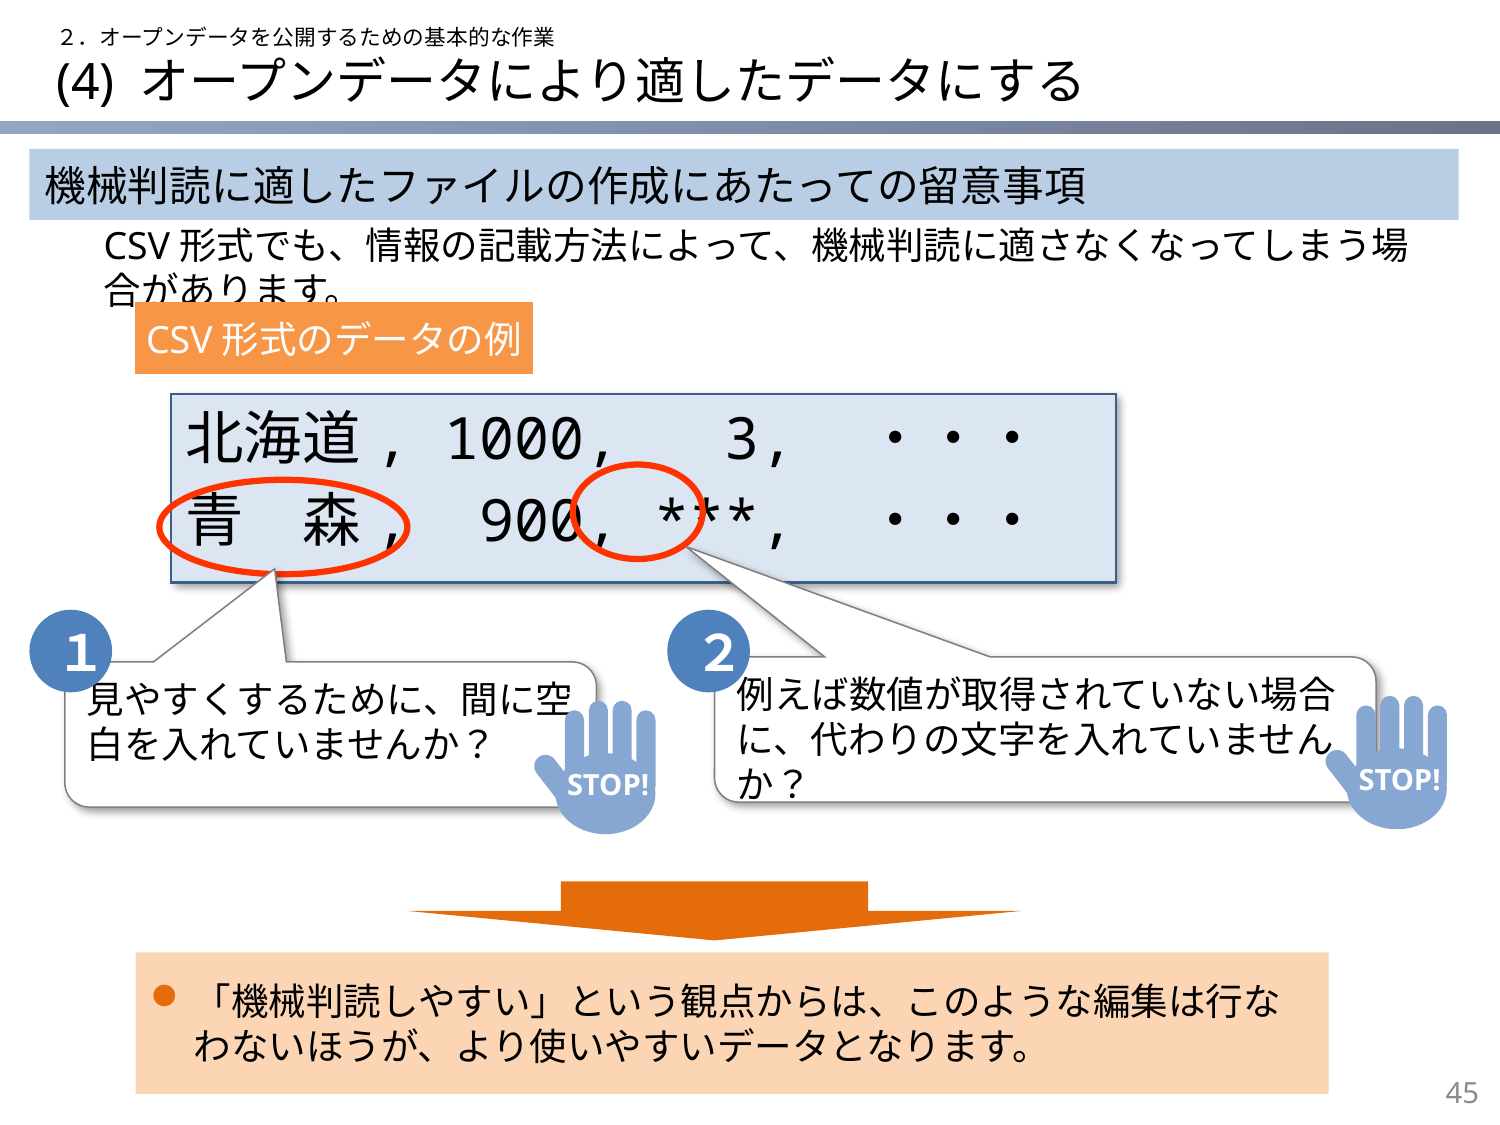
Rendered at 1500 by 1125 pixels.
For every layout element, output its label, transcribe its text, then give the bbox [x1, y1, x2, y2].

text_box [407, 880, 1022, 942]
text_box 機械判読に適したファイルの作成にあたっての留意事項 [28, 148, 1460, 221]
text_box 「機械判読しやすい」という観点からは、このような編集は行なわないほうが、より使いやすいデータとなります。 [135, 951, 1330, 1095]
text_box １ [28, 608, 114, 694]
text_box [1340, 695, 1447, 830]
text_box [549, 700, 656, 835]
text_box CSV形式のデータの例 [135, 302, 533, 374]
text_box [158, 478, 409, 576]
text_box 北海道, 1000, 3, ・・・ 青 森, 900, ***, ・・・ [170, 393, 1117, 584]
title (4) オープンデータにより適したデータにする [41, 58, 1459, 119]
text_box [571, 463, 704, 561]
text_box 見やすくするために、間に空白を入れていませんか？ [63, 566, 598, 809]
text_box CSV形式でも、情報の記載方法によって、機械判読に適さなくなってしまう場合があります。 [87, 231, 1460, 304]
text_box ２．オープンデータを公開するための基本的な作業 [41, 19, 1471, 58]
text_box ２ [666, 608, 751, 694]
text_box 例えば数値が取得されていない場合に、代わりの文字を入れていませんか？ [685, 545, 1378, 804]
slide_number 44 [1411, 1070, 1495, 1118]
